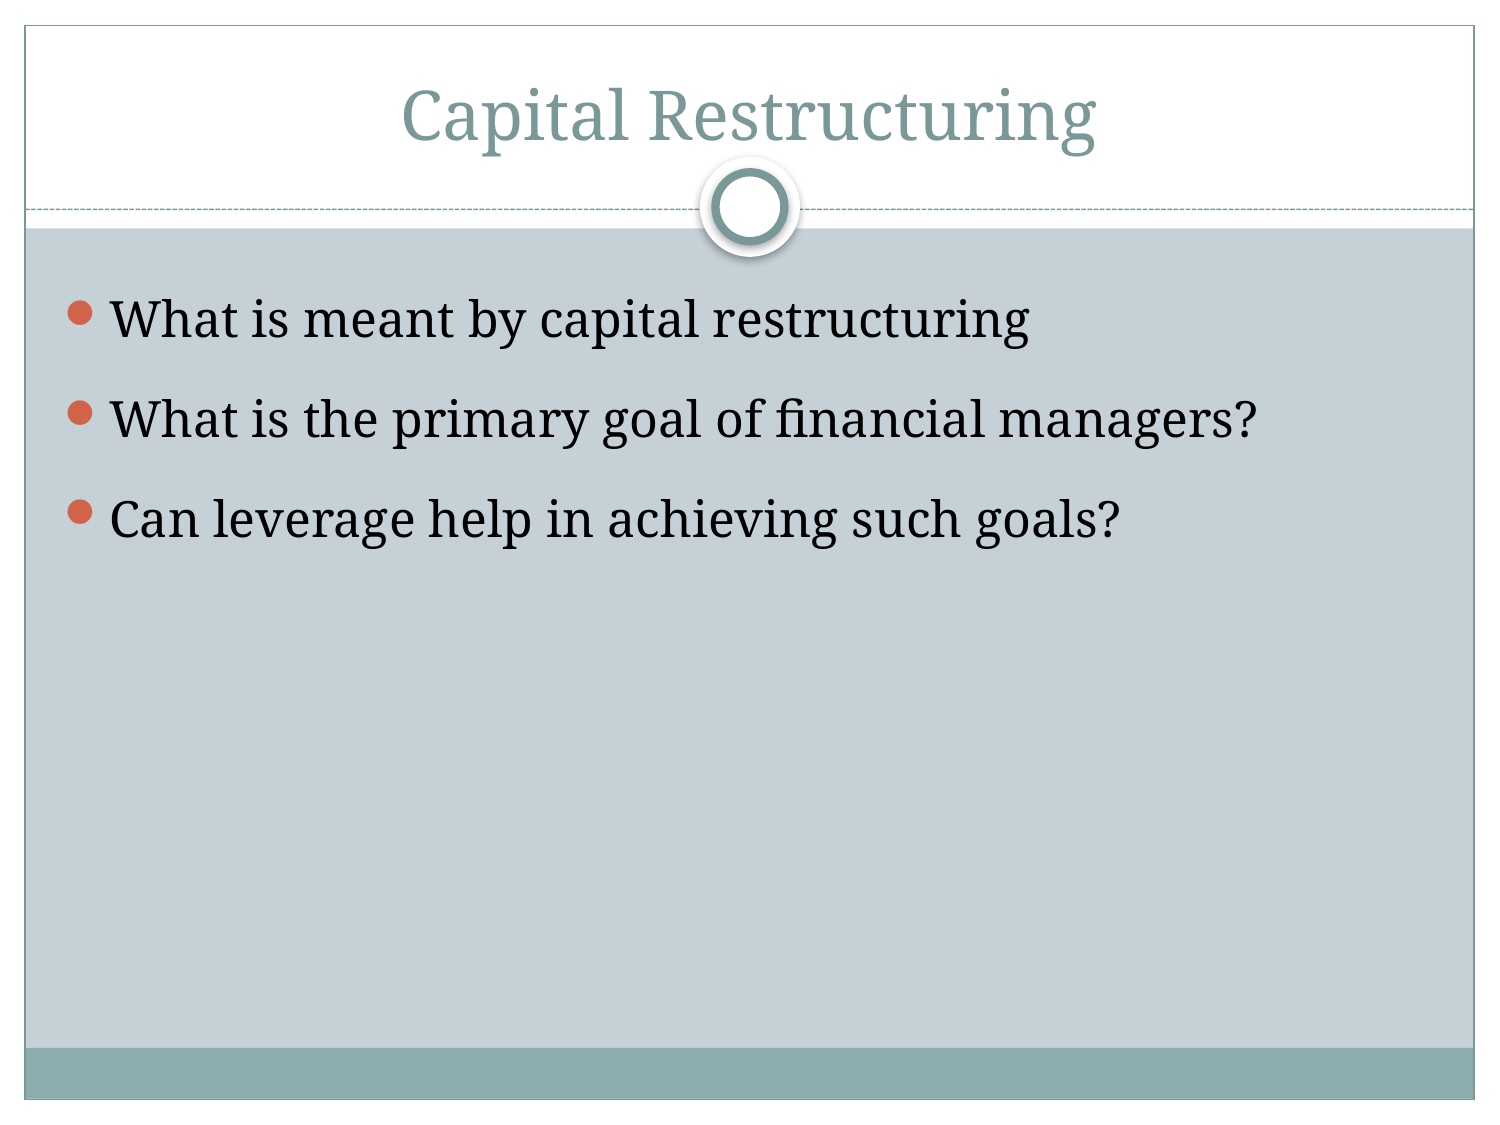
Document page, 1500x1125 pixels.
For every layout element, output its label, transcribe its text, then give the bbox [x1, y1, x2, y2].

list What is meant by capital restructuring What is the primary goal of financial managers? Can leverage help in achieving such goals? [49, 250, 1445, 1001]
title Capital Restructuring [49, 37, 1450, 162]
